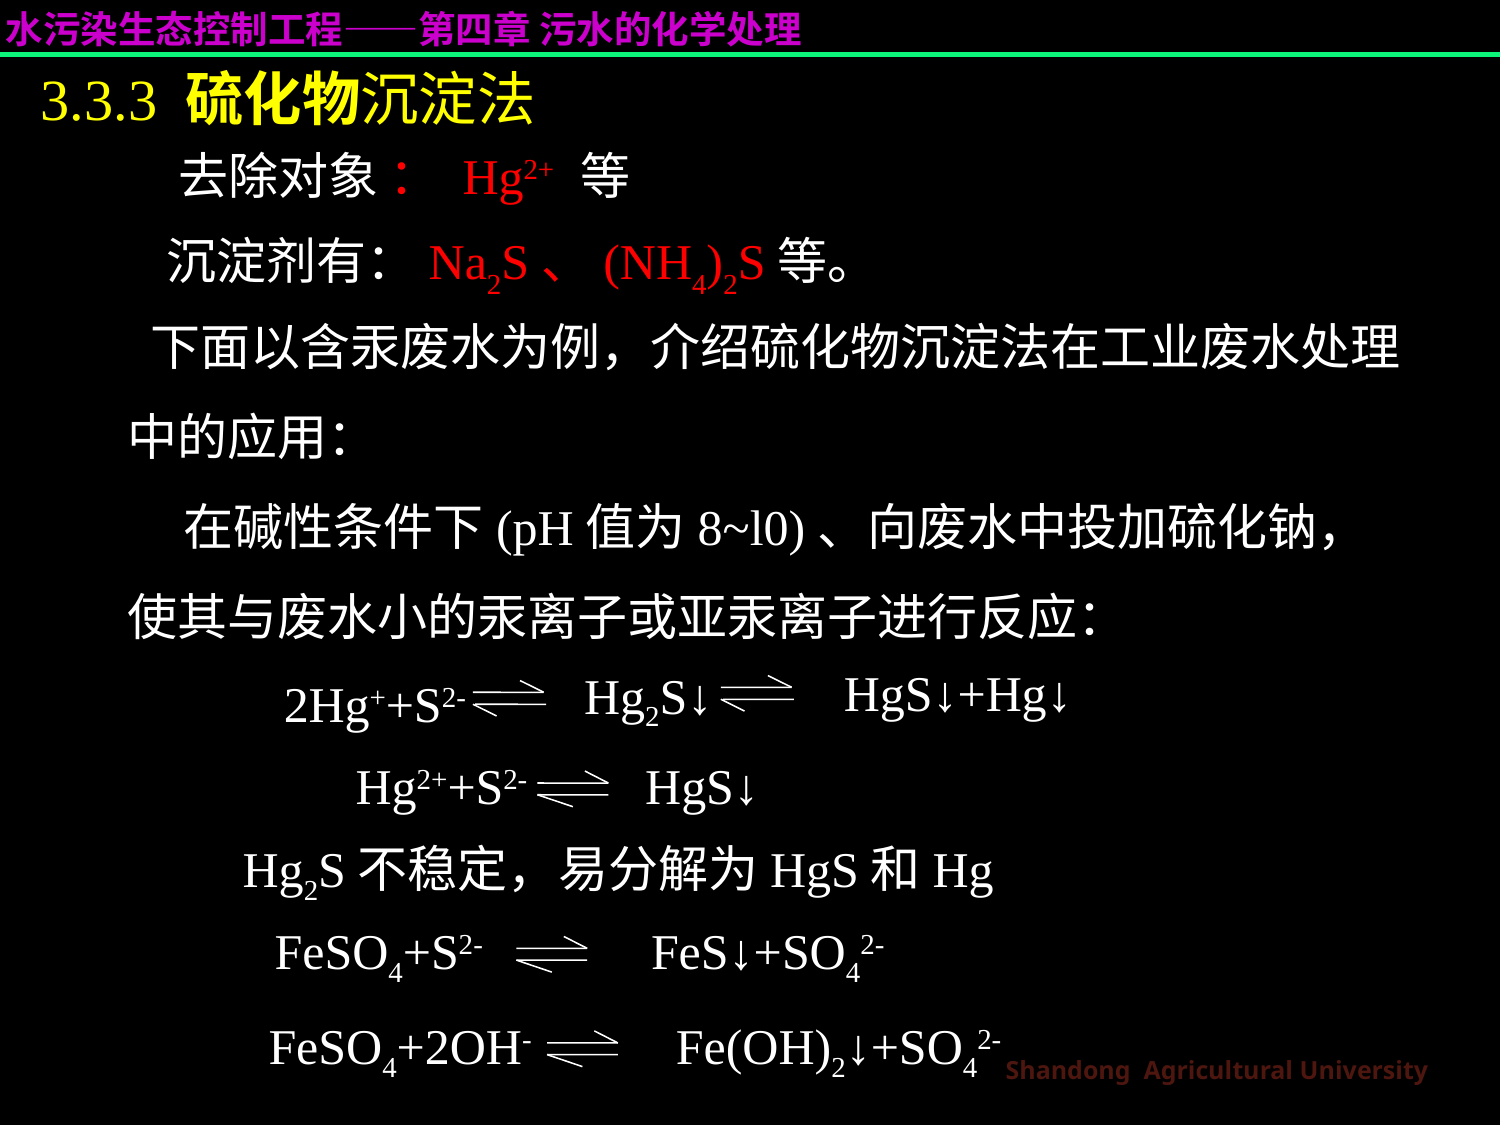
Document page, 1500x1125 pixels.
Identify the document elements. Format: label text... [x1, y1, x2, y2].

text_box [336, 747, 788, 823]
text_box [251, 1006, 1034, 1083]
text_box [265, 654, 1113, 740]
text_box 去除对象 ： Hg2+ 等 沉淀剂有：Na2S、(NH4)2S等。 [50, 137, 1500, 308]
text_box 下面以含汞废水为例，介绍硫化物沉淀法在工业废水处理中的应用： 在碱性条件下(pH值为8~l0)、向废水中投加硫化钠，使其与废水小的汞离子或亚汞离子进行反应： [112, 308, 1424, 653]
text_box 3.3.3 硫化物沉淀法 [25, 54, 551, 140]
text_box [256, 912, 916, 988]
text_box Hg2S不稳定，易分解为HgS和Hg [227, 830, 1009, 913]
